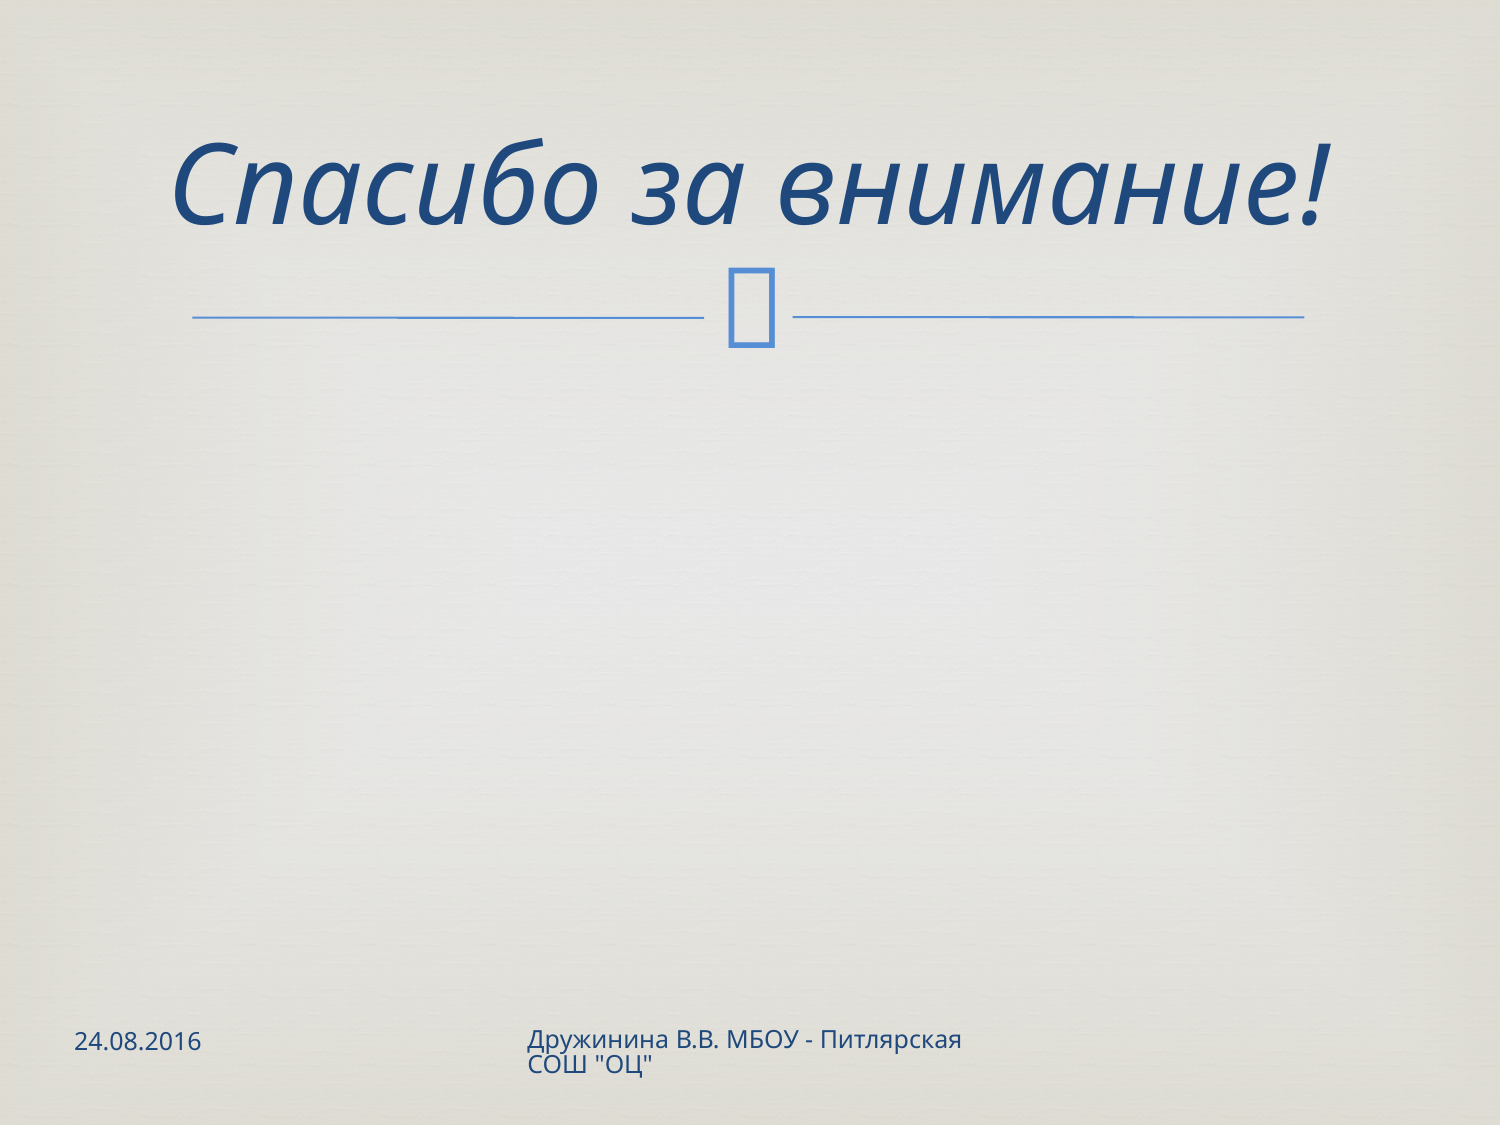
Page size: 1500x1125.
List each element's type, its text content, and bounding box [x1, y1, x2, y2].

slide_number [59, 1010, 410, 1071]
footer Дружинина В.В. МБОУ - Питлярская СОШ "ОЦ" [512, 1010, 988, 1071]
title Спасибо за внимание! [112, 93, 1386, 267]
